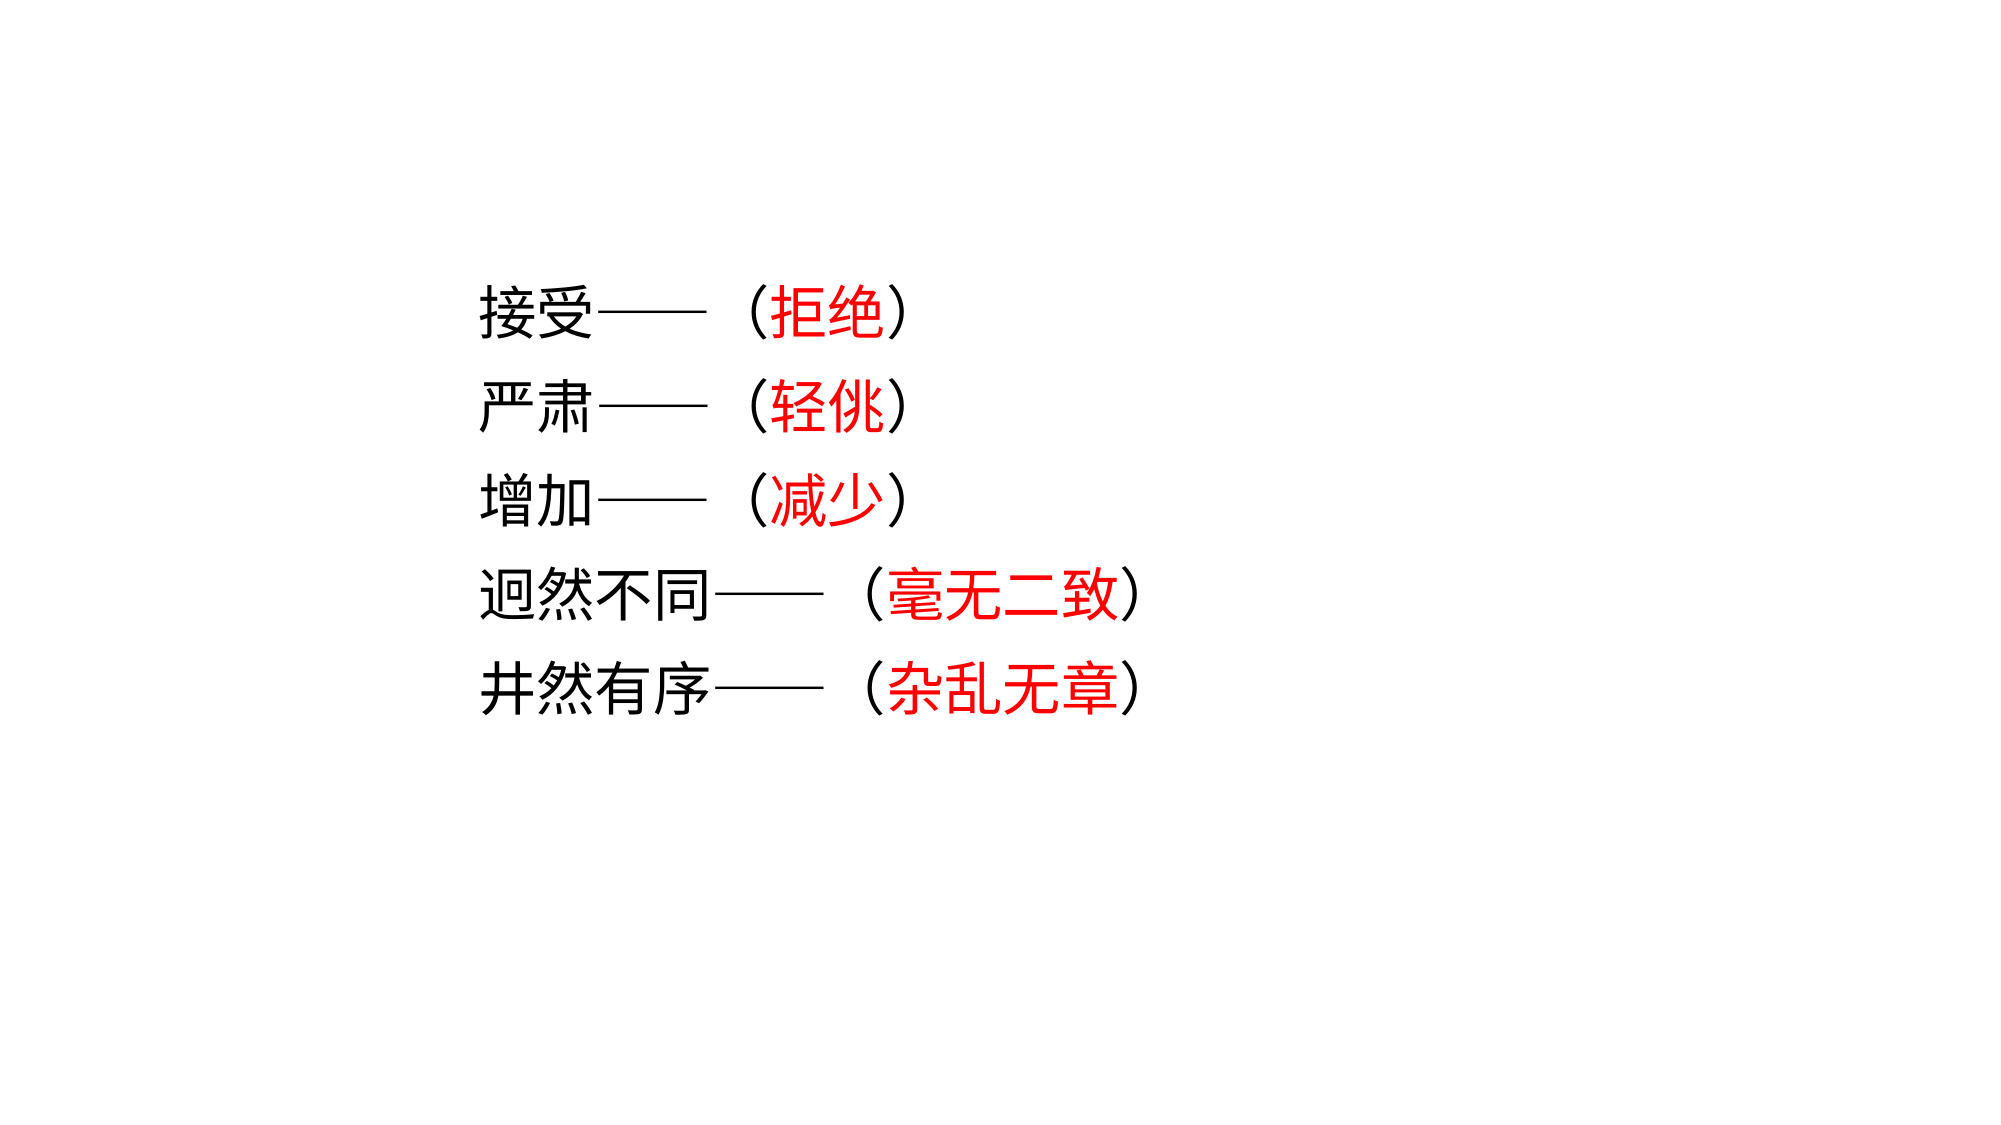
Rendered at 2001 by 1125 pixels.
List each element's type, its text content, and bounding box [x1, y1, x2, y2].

text_box 接受——（拒绝） 严肃——（轻佻） 增加——（减少） 迥然不同——（毫无二致） 井然有序——（杂乱无章） [463, 245, 1461, 729]
